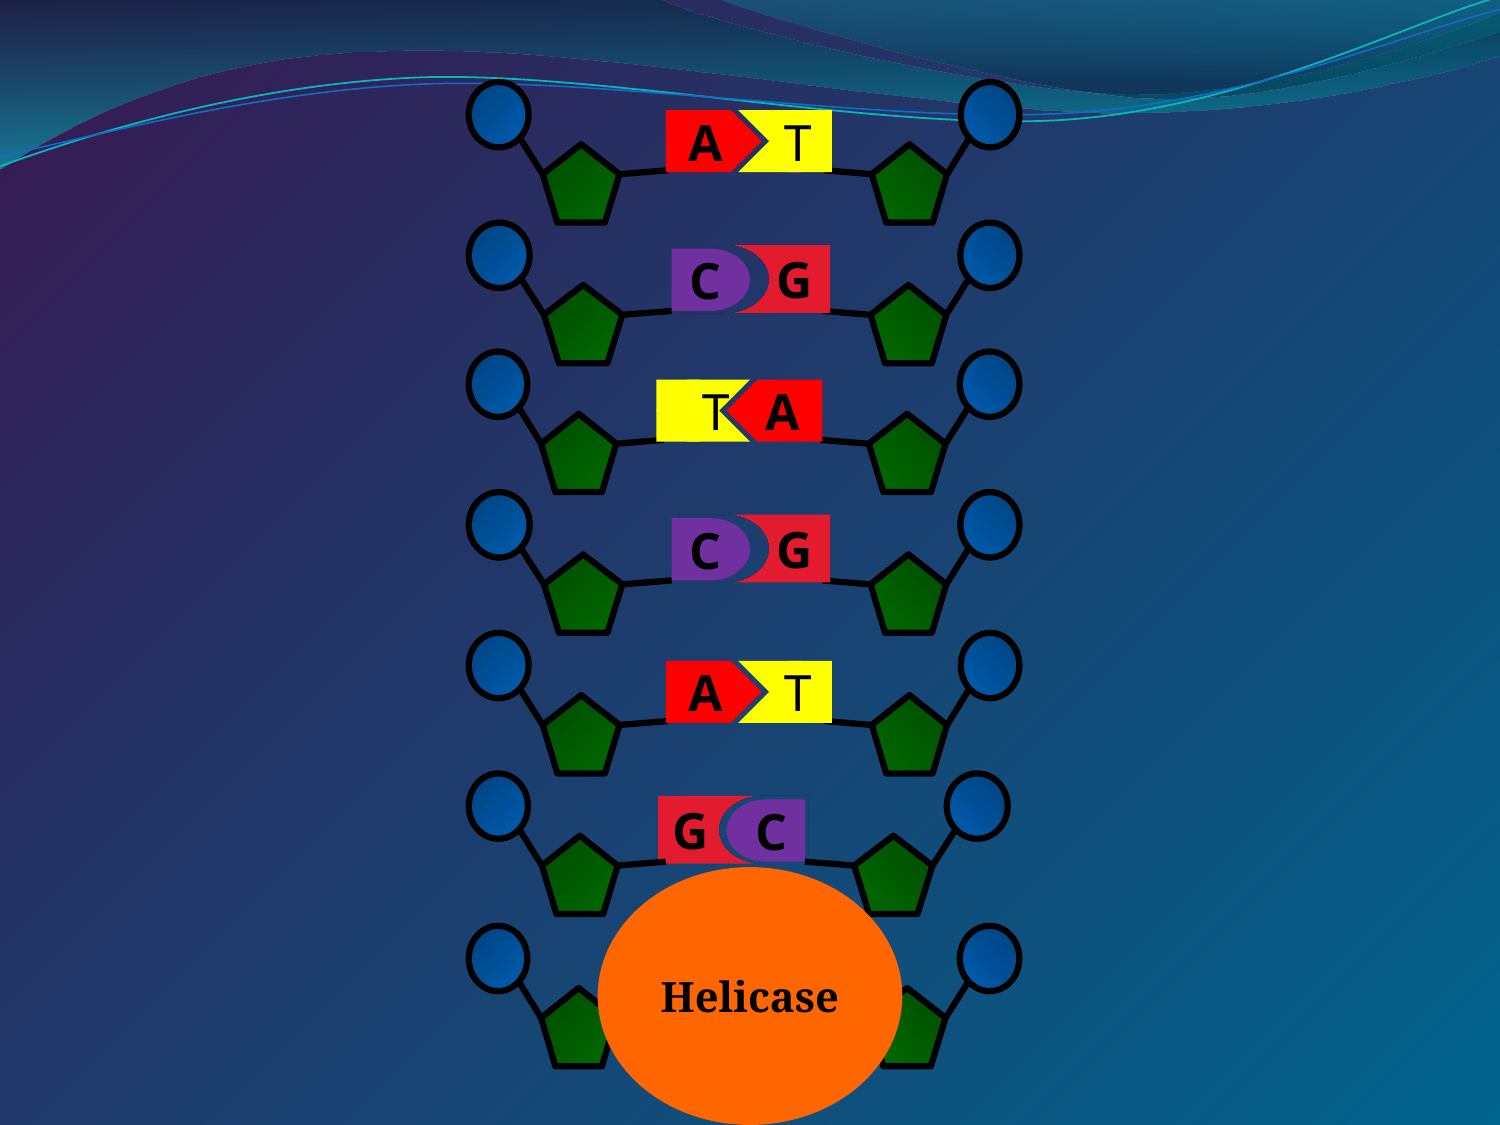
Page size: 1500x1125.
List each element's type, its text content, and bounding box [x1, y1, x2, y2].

text_box [754, 351, 758, 493]
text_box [757, 233, 1020, 351]
text_box [762, 83, 769, 223]
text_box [468, 786, 719, 915]
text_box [752, 925, 1008, 1067]
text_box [468, 925, 751, 1067]
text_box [757, 351, 1020, 493]
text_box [757, 504, 1020, 632]
text_box [754, 229, 1020, 351]
text_box Helicase [630, 1079, 870, 1125]
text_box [468, 491, 751, 632]
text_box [726, 773, 1009, 915]
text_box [762, 632, 1020, 774]
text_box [762, 633, 998, 773]
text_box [468, 222, 751, 351]
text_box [468, 351, 751, 491]
text_box [754, 500, 1020, 632]
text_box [762, 81, 1020, 223]
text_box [756, 925, 1020, 1067]
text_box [468, 632, 762, 774]
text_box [468, 81, 762, 223]
